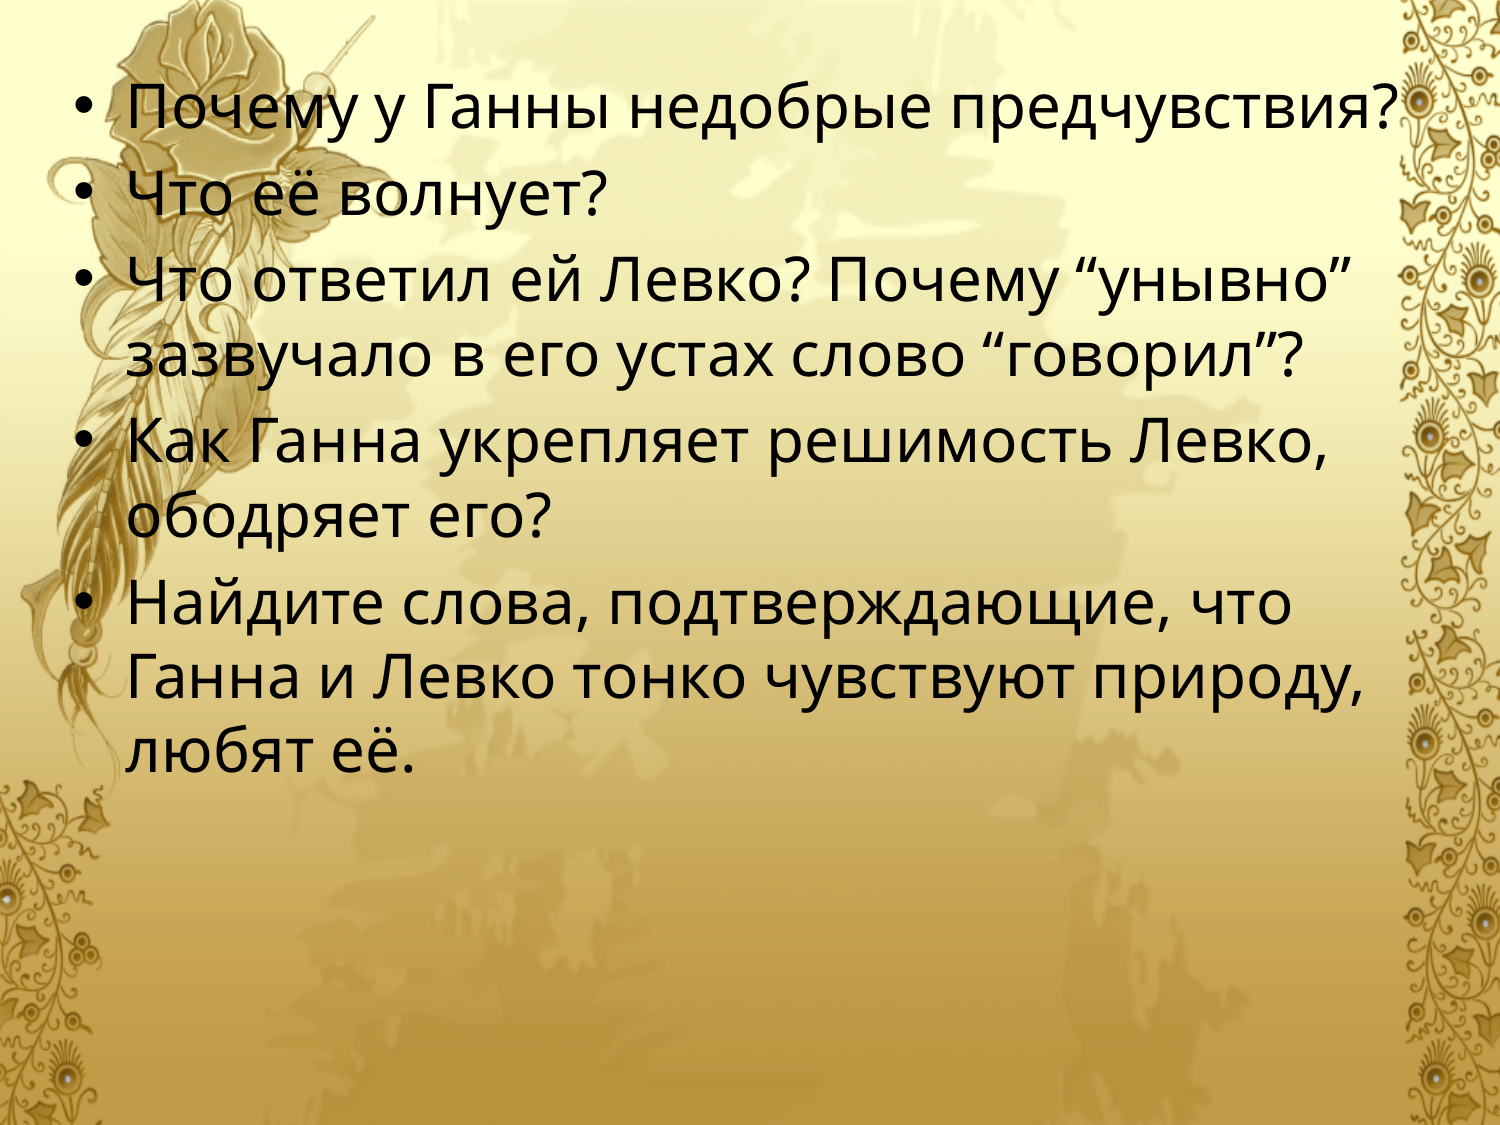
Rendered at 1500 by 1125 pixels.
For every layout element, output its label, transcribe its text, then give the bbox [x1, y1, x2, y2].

list Почему у Ганны недобрые предчувствия? Что её волнует? Что ответил ей Левко? Почему “унывно” зазвучало в его устах слово “говорил”? Как Ганна укрепляет решимость Левко, ободряет его? Найдите слова, подтверждающие, что Ганна и Левко тонко чувствуют природу, любят её. [58, 58, 1454, 802]
picture [0, 0, 1500, 1125]
